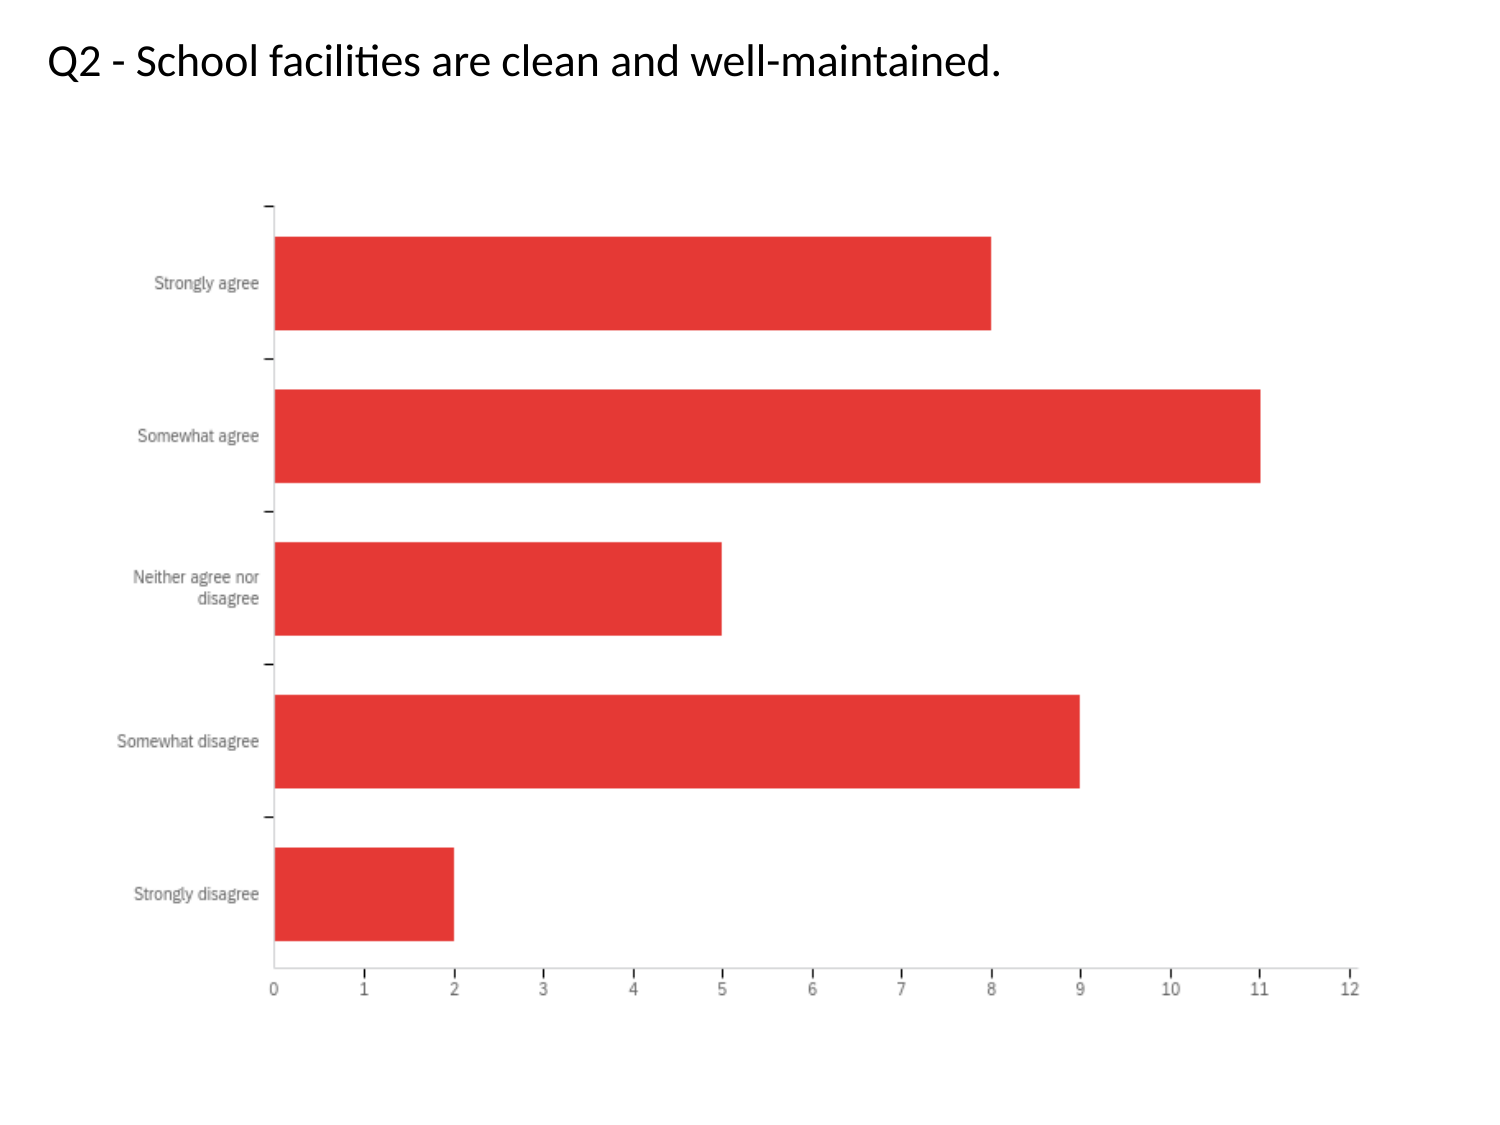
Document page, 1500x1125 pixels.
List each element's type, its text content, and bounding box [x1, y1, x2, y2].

text_box Q2 - School facilities are clean and well-maintained. [32, 22, 1383, 84]
picture [93, 196, 1407, 1018]
